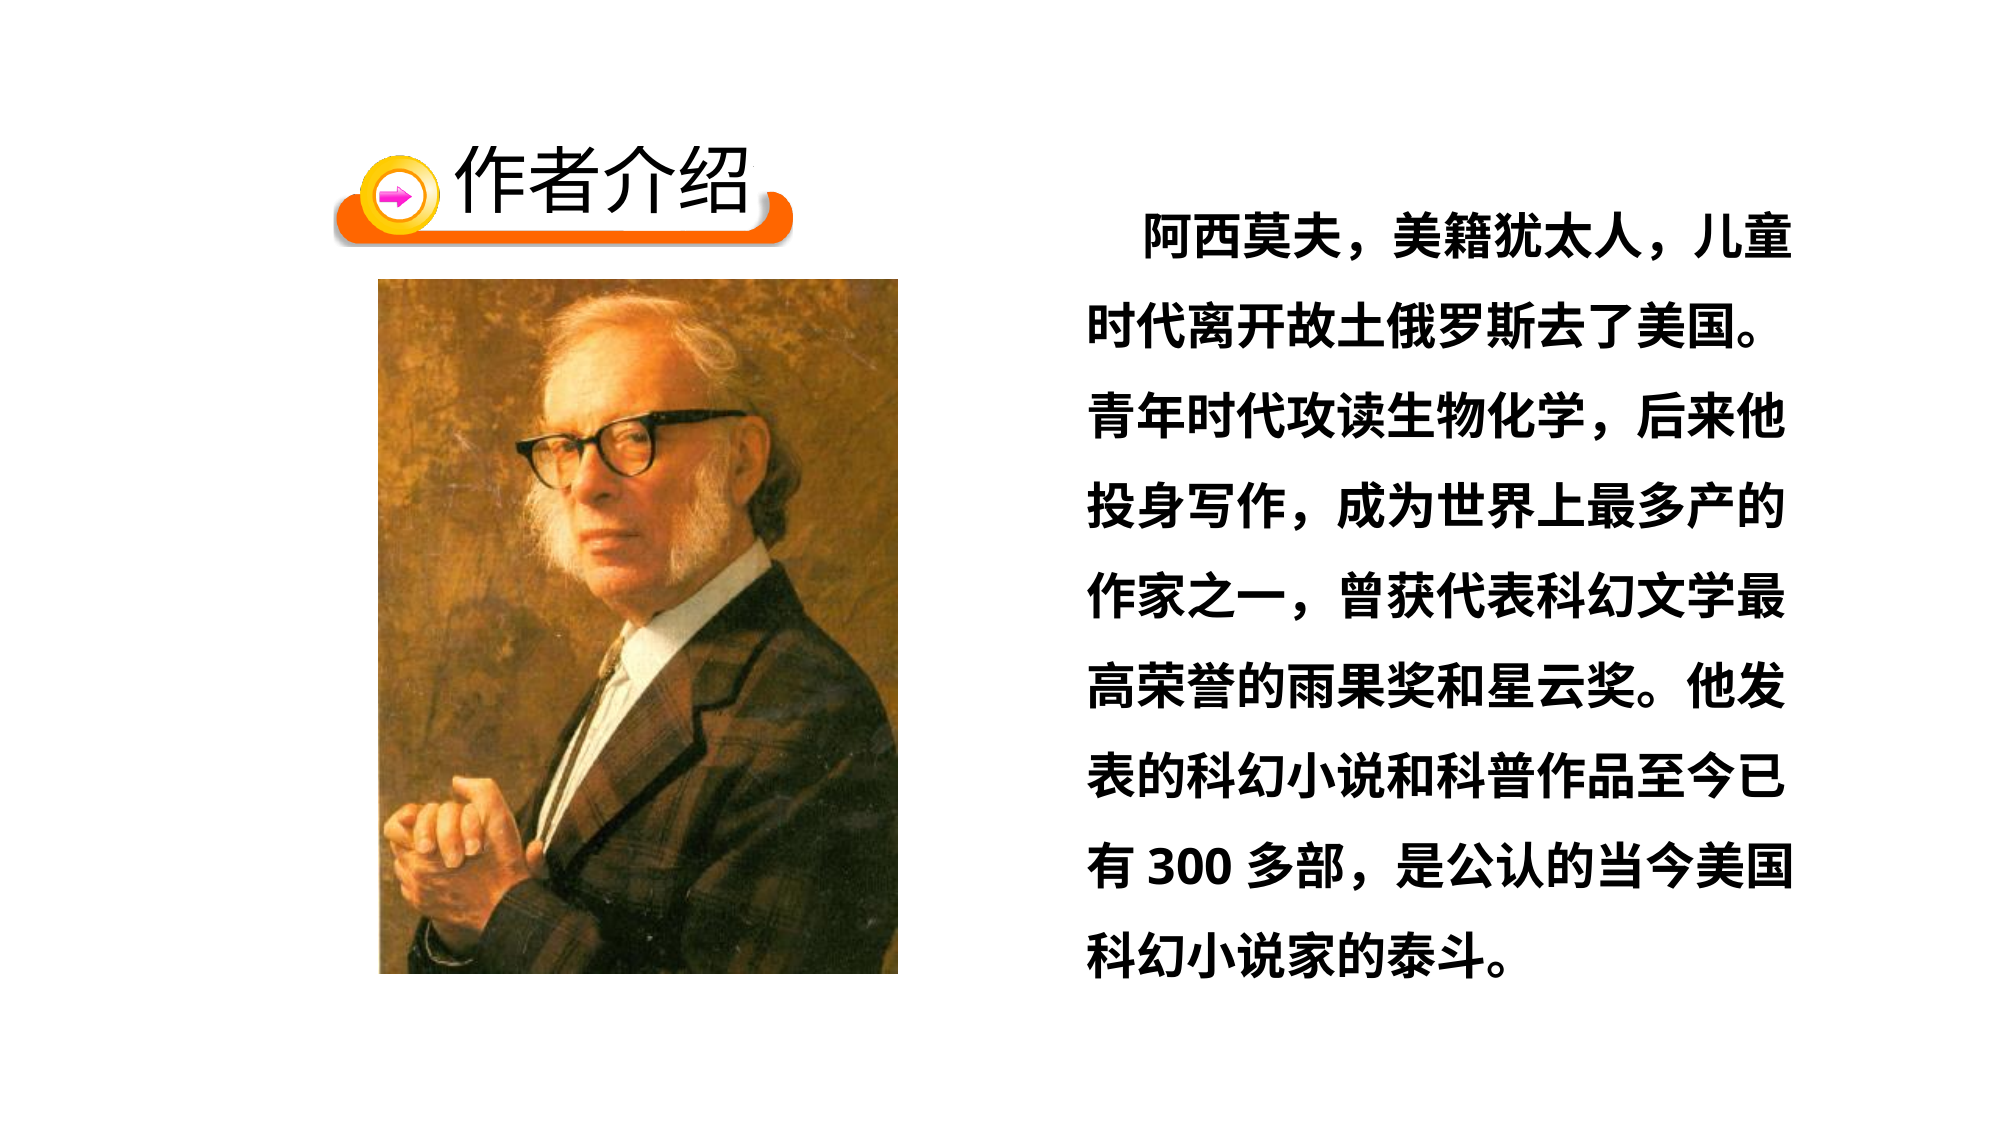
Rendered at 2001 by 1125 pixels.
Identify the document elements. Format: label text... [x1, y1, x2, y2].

picture [333, 146, 795, 250]
list 阿西莫夫，美籍犹太人，儿童时代离开故土俄罗斯去了美国。青年时代攻读生物化学，后来他投身写作，成为世界上最多产的作家之一，曾获代表科幻文学最高荣誉的雨果奖和星云奖。他发表的科幻小说和科普作品至今已有300多部，是公认的当今美国科幻小说家的泰斗。 [1070, 166, 1811, 992]
picture [378, 279, 898, 974]
